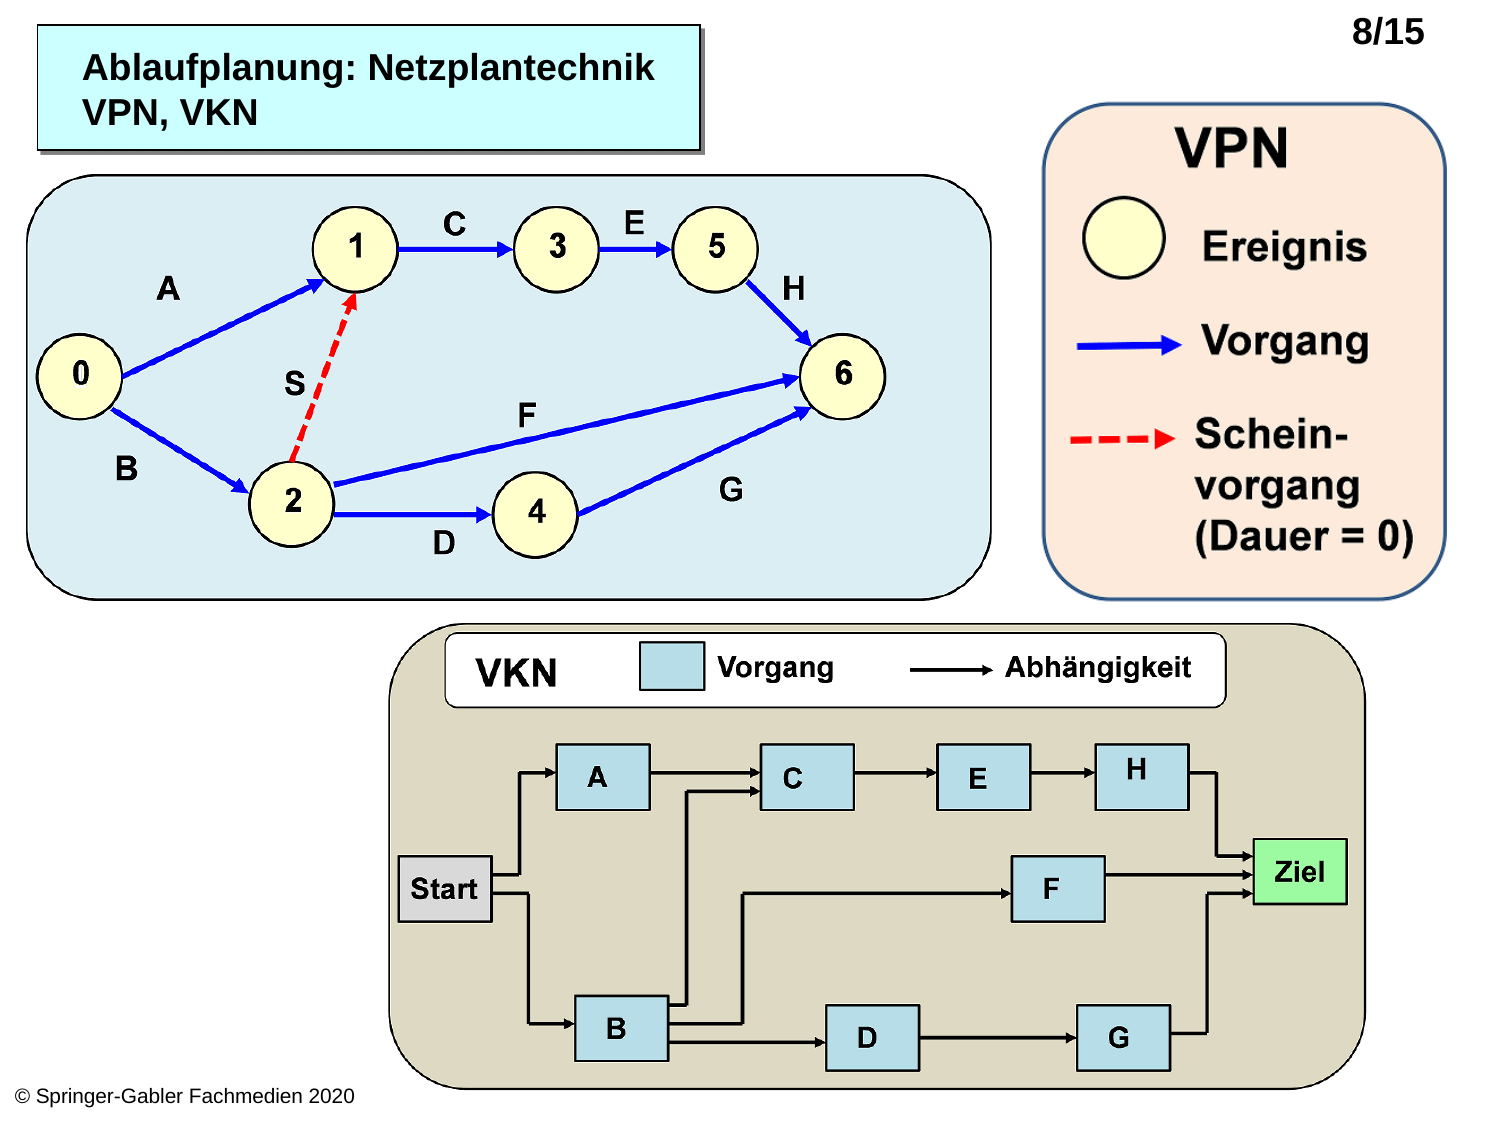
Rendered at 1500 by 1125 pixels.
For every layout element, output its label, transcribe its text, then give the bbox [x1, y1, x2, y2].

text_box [374, 612, 1376, 1099]
text_box Ablaufplanung: Netzplantechnik VPN, VKN [37, 24, 700, 150]
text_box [1037, 87, 1457, 614]
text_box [0, 162, 1001, 613]
